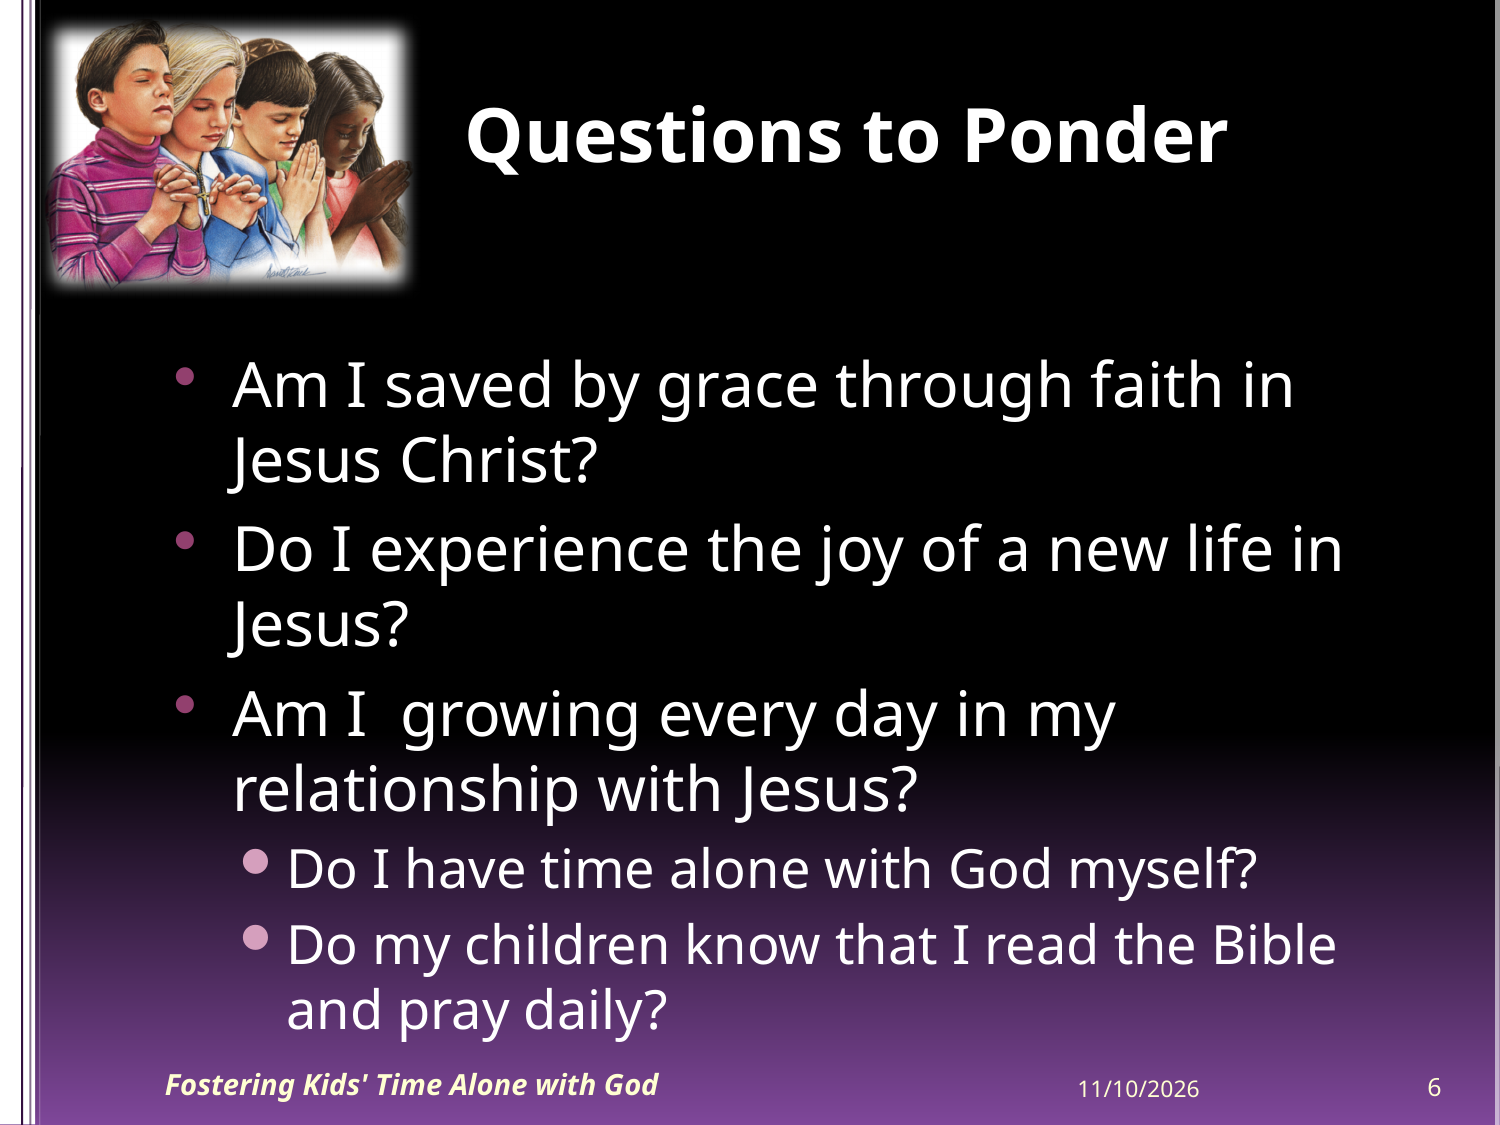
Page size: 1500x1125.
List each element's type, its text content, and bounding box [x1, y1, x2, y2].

title Questions to Ponder [450, 37, 1450, 229]
picture [48, 23, 411, 289]
slide_number 6 [1412, 1053, 1488, 1114]
footer Fostering Kids' Time Alone with God [150, 1053, 1063, 1114]
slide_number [1063, 1053, 1412, 1114]
list Am I saved by grace through faith in Jesus Christ? Do I experience the joy of a new life in Jesus? Am I growing every day in my relationship with Jesus? Do I have time alone with God myself? Do my children know that I read the Bible and pray daily? [150, 337, 1425, 1053]
